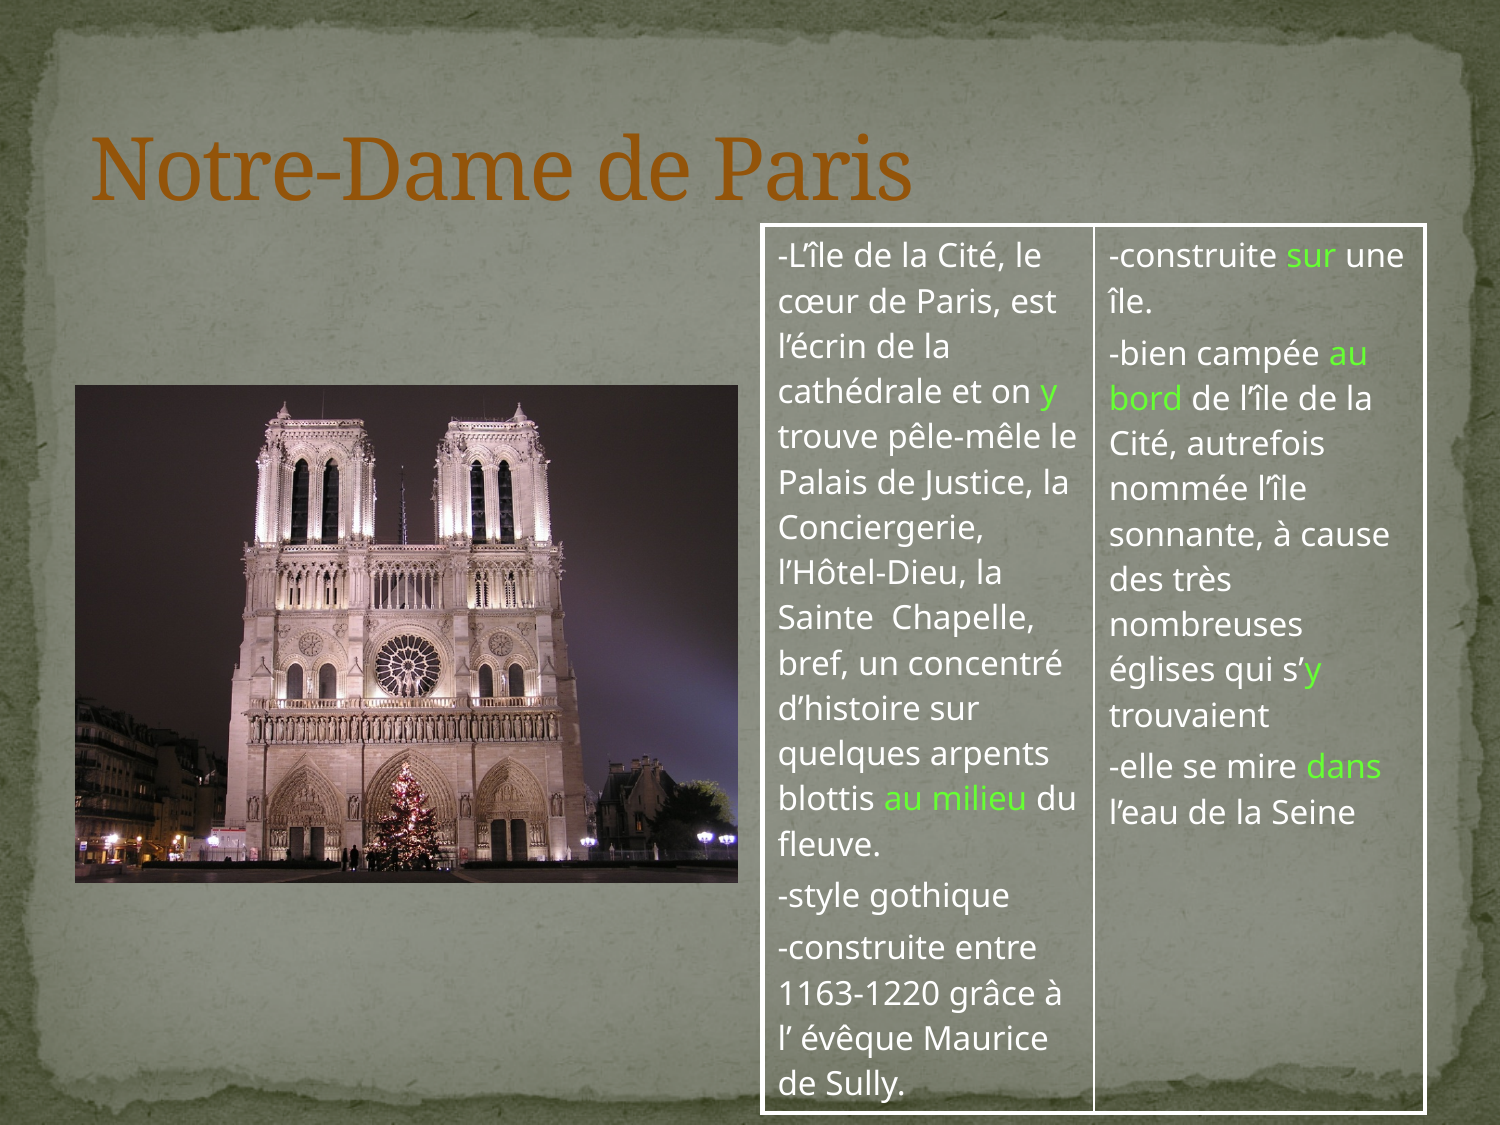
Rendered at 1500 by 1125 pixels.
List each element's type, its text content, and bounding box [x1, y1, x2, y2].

table_header -L’île de la Cité, le cœur de Paris, est l’écrin de la cathédrale et on y trouve pêle-mêle le Palais de Justice, la Conciergerie, l’Hôtel-Dieu, la Sainte Chapelle, bref, un concentré d’histoire sur quelques arpents blottis au milieu du fleuve. -style gothique -construite entre 1163-1220 grâce à l’ évêque Maurice de Sully. [765, 227, 1093, 1111]
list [77, 388, 737, 881]
table_header -construite sur une île. -bien campée au bord de l’île de la Cité, autrefois nommée l’île sonnante, à cause des très nombreuses églises qui s’y trouvaient -elle se mire dans l’eau de la Seine [1095, 227, 1423, 1111]
title Notre-Dame de Paris [74, 24, 1425, 225]
